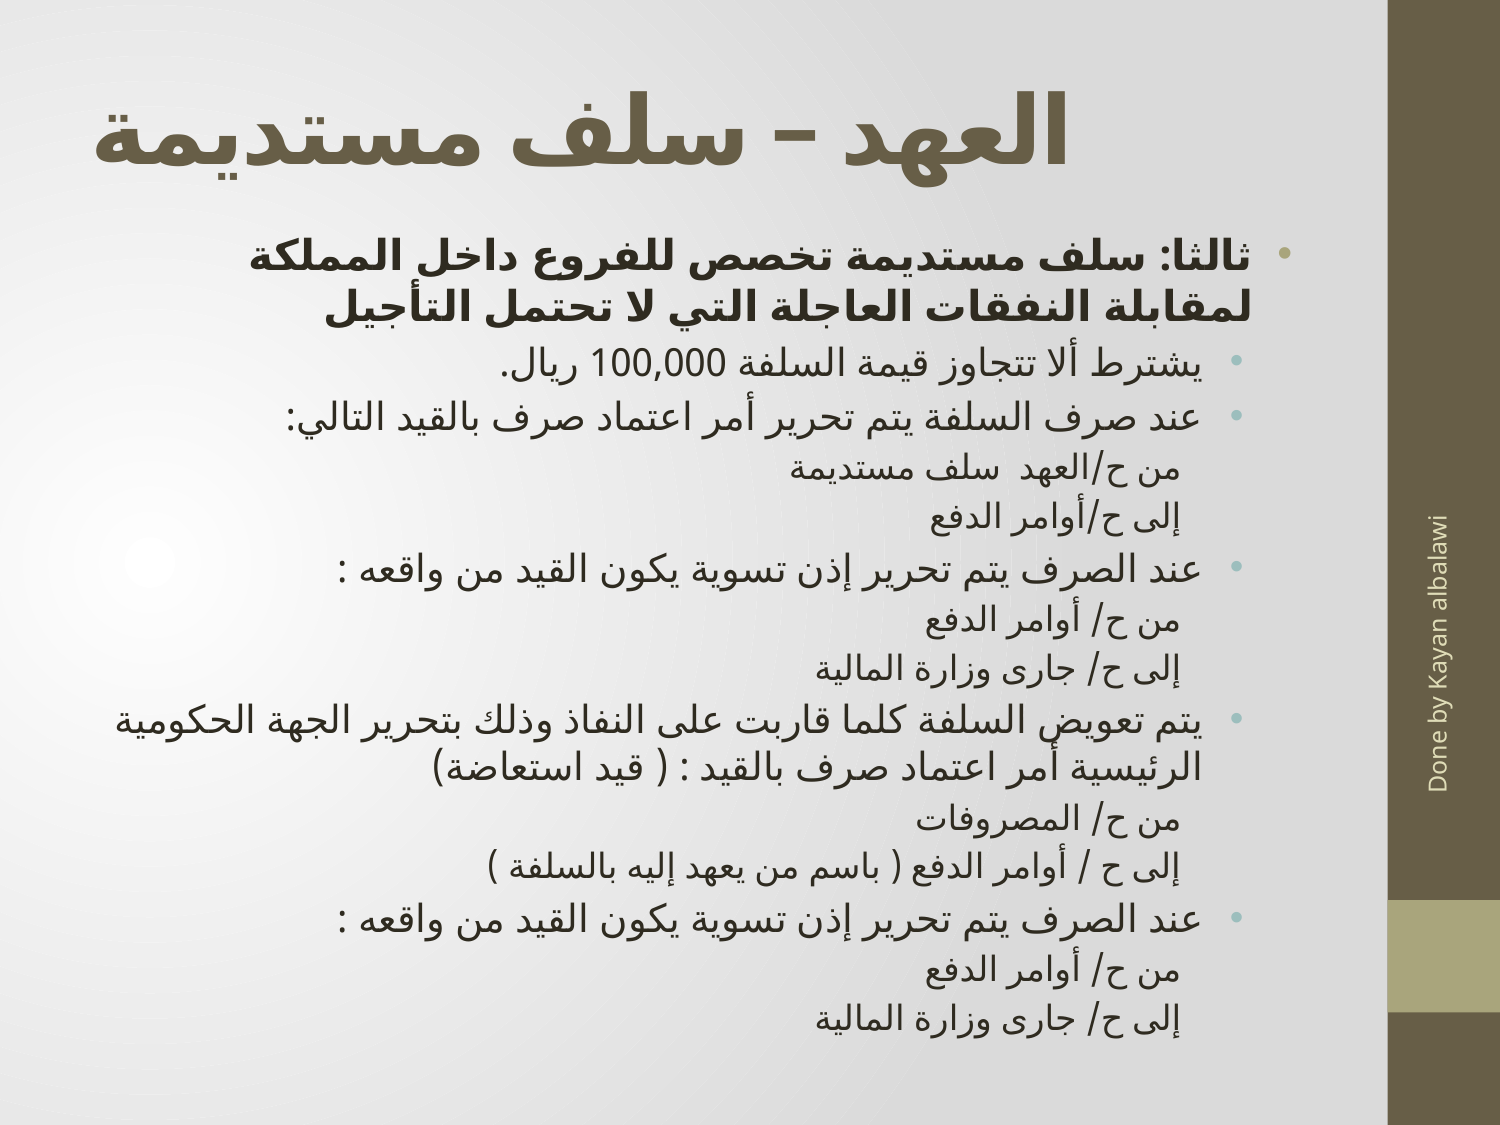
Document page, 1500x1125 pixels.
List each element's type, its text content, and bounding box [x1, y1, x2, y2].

list ثالثا: سلف مستديمة تخصص للفروع داخل المملكة لمقابلة النفقات العاجلة التي لا تحتمل التأجيل يشترط ألا تتجاوز قيمة السلفة 100,000 ريال. عند صرف السلفة يتم تحرير أمر اعتماد صرف بالقيد التالي: من ح/العهد سلف مستديمة إلى ح/أوامر الدفع عند الصرف يتم تحرير إذن تسوية يكون القيد من واقعه : من ح/ أوامر الدفع إلى ح/ جارى وزارة المالية يتم تعويض السلفة كلما قاربت على النفاذ وذلك بتحرير الجهة الحكومية الرئيسية أمر اعتماد صرف بالقيد : ( قيد استعاضة) من ح/ المصروفات إلى ح / أوامر الدفع ( باسم من يعهد إليه بالسلفة ) عند الصرف يتم تحرير إذن تسوية يكون القيد من واقعه : من ح/ أوامر الدفع إلى ح/ جارى وزارة المالية [75, 219, 1325, 1050]
footer Done by Kayan albalawi [1408, 500, 1469, 889]
title العهد – سلف مستديمة [75, 45, 1325, 209]
